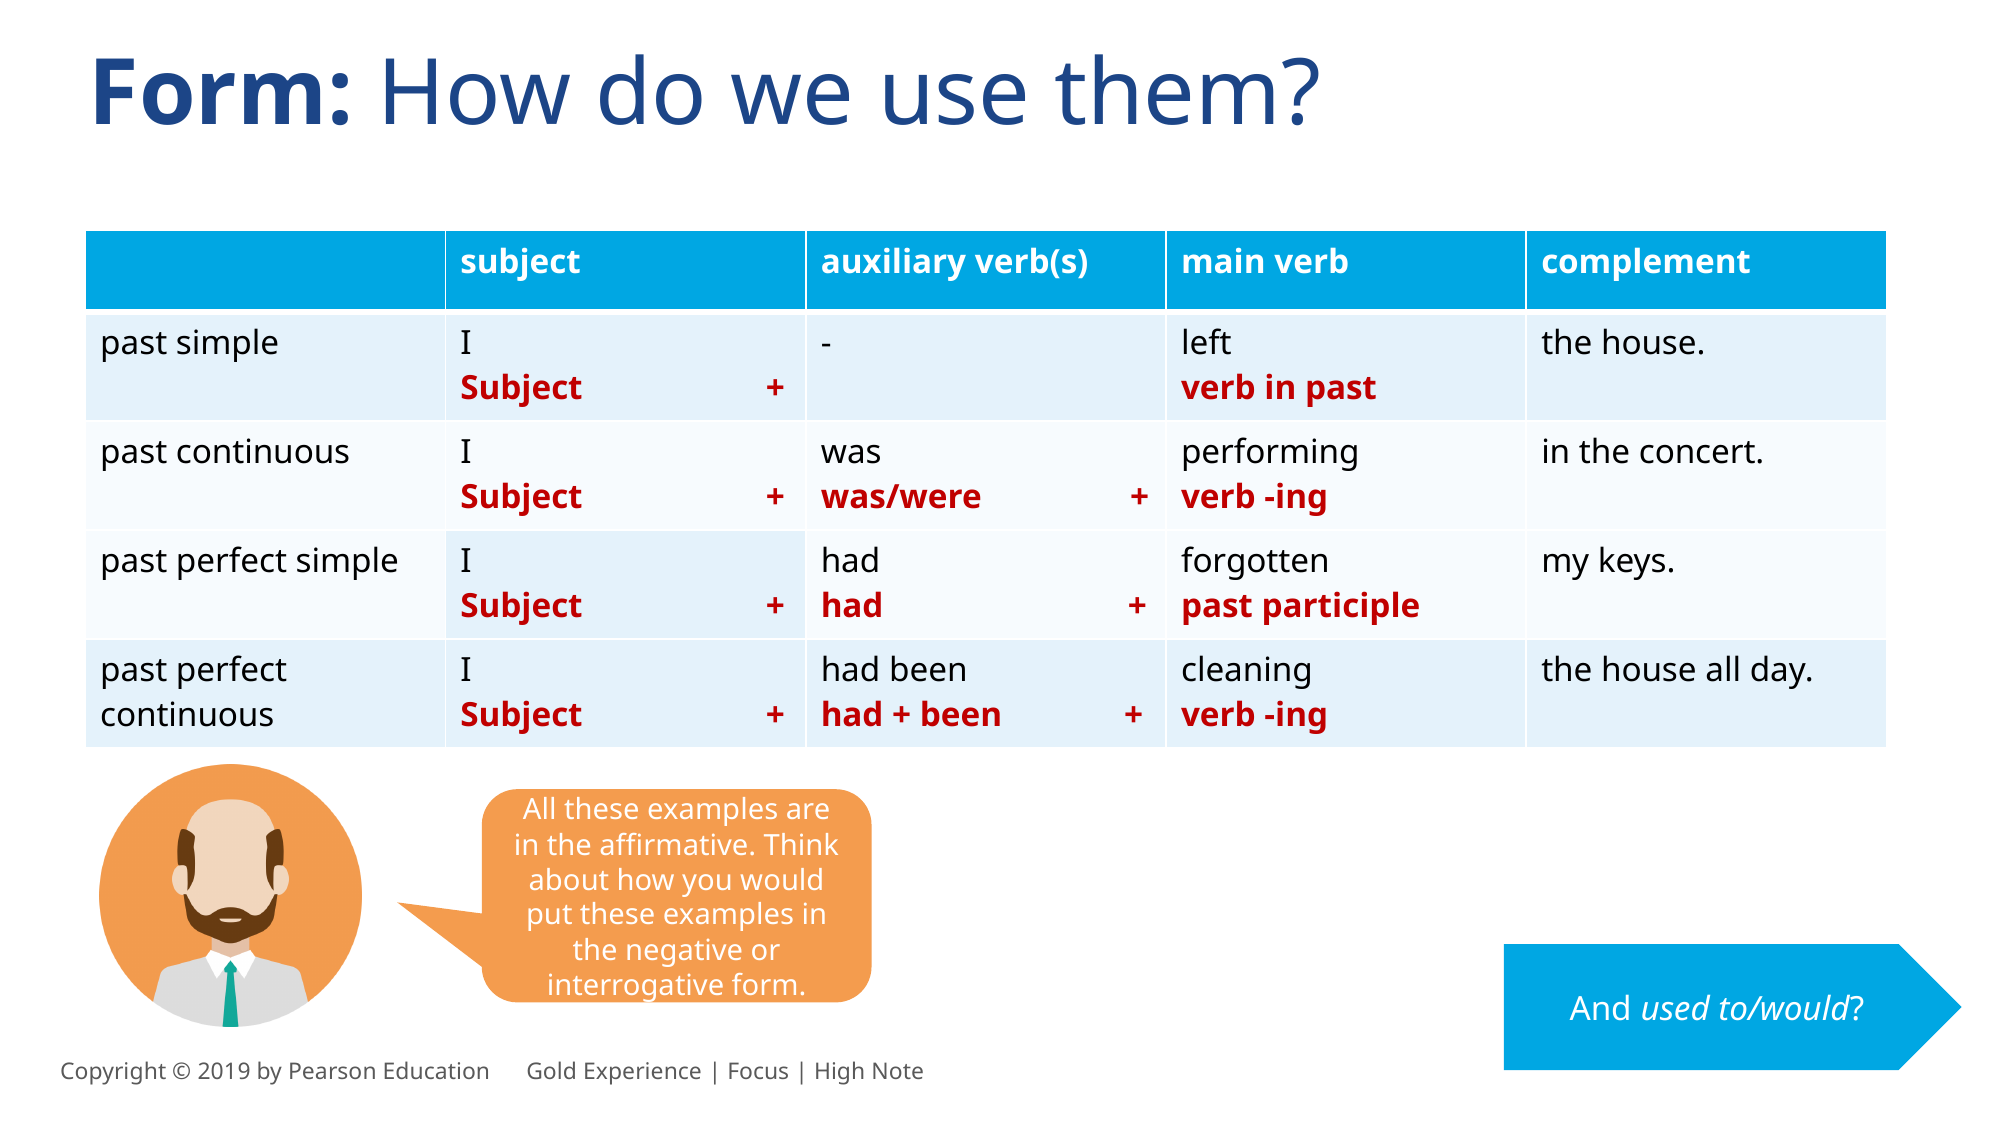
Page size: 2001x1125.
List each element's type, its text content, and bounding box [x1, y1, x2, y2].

table_cell the house all day. [1527, 640, 1886, 747]
table_cell had had + [807, 531, 1165, 638]
table_cell past simple [86, 315, 445, 420]
table_cell past perfect simple [86, 531, 445, 638]
table_cell past perfect continuous [86, 640, 445, 747]
table_cell forgotten past participle [1167, 531, 1525, 638]
footer Copyright © 2019 by Pearson Education Gold Experience | Focus | High Note [45, 1040, 1084, 1101]
table_header subject [446, 231, 805, 309]
table_header complement [1527, 231, 1886, 309]
table_cell - [807, 315, 1165, 420]
text_box Form: How do we use them? [73, 37, 1716, 171]
text_box And used to/would? [1503, 944, 1962, 1071]
table_cell left verb in past [1167, 315, 1525, 420]
table_cell past continuous [86, 422, 445, 529]
table_cell I Subject + [446, 531, 805, 638]
table_header [86, 231, 445, 309]
table_cell I Subject + [446, 640, 805, 747]
table_header auxiliary verb(s) [807, 231, 1165, 309]
table_cell in the concert. [1527, 422, 1886, 529]
table_cell was was/were + [807, 422, 1165, 529]
table_cell I Subject + [446, 315, 805, 420]
table_cell had been had + been + [807, 640, 1165, 747]
table_cell the house. [1527, 315, 1886, 420]
table_header main verb [1167, 231, 1525, 309]
table_cell performing verb -ing [1167, 422, 1525, 529]
table_cell cleaning verb -ing [1167, 640, 1525, 747]
text_box All these examples are in the affirmative. Think about how you would put these examples in the negative or interrogative form. [397, 789, 872, 1003]
table_cell I Subject + [446, 422, 805, 529]
picture [99, 764, 362, 1027]
table_cell my keys. [1527, 531, 1886, 638]
